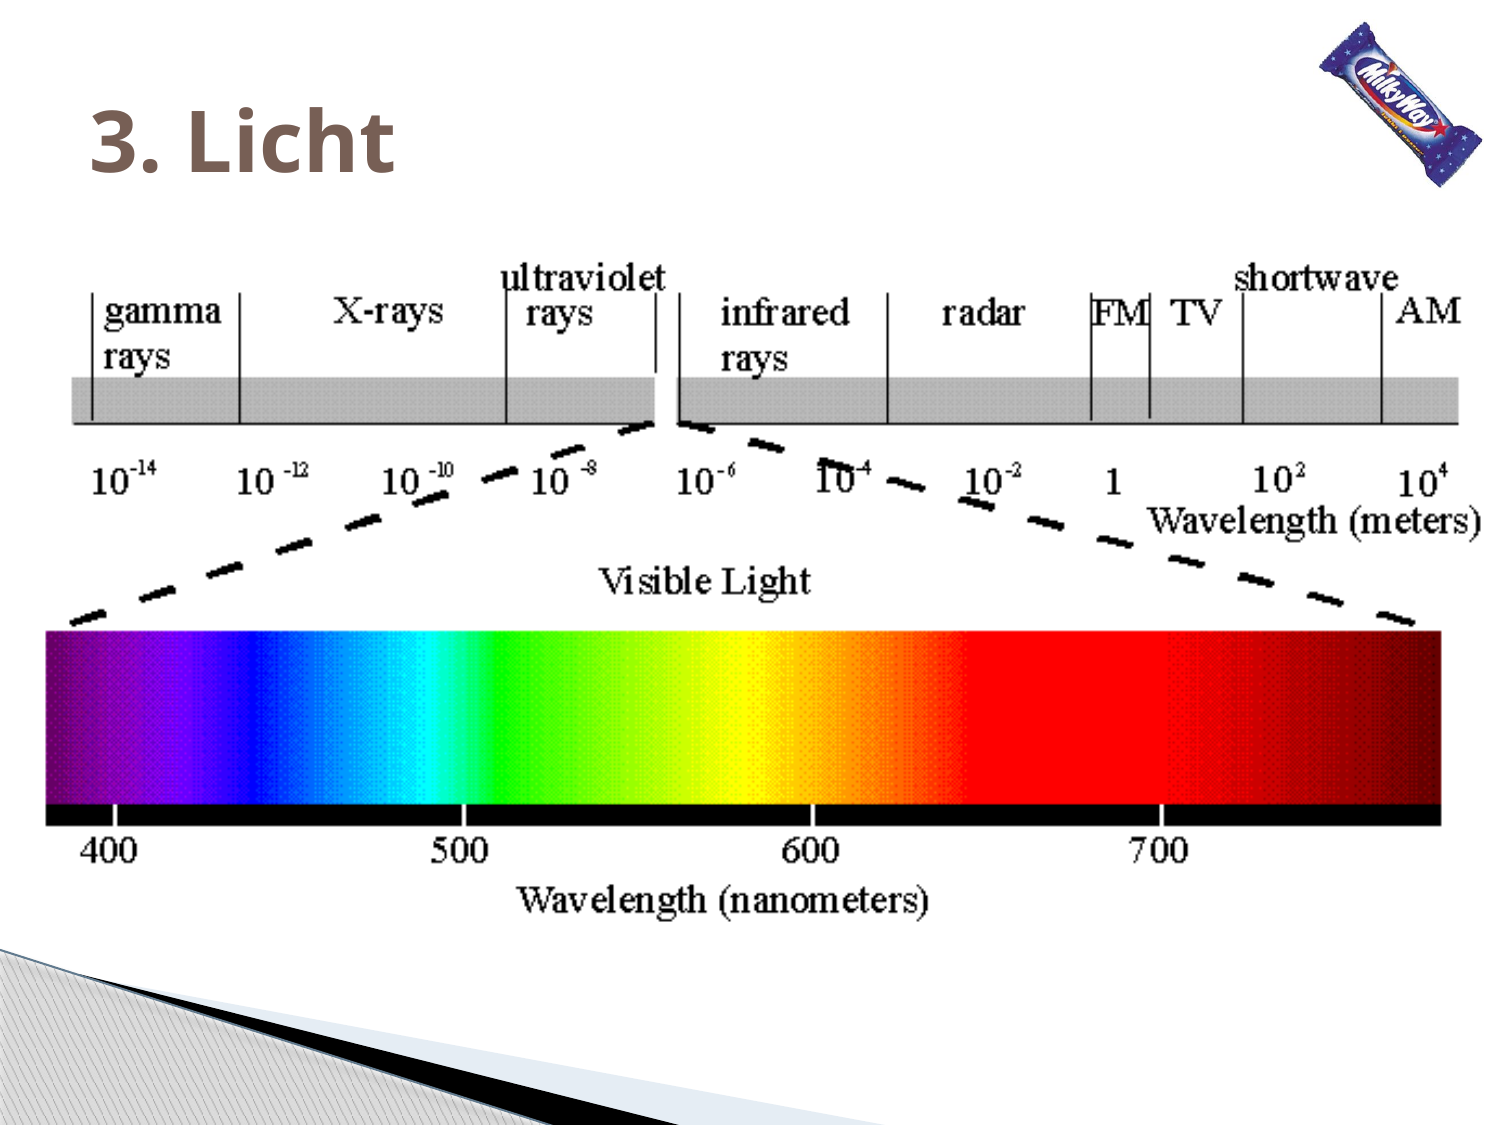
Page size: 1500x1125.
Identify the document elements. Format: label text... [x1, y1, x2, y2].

picture [29, 249, 1483, 948]
picture [1312, 19, 1484, 191]
title 3. Licht [75, 45, 1425, 233]
